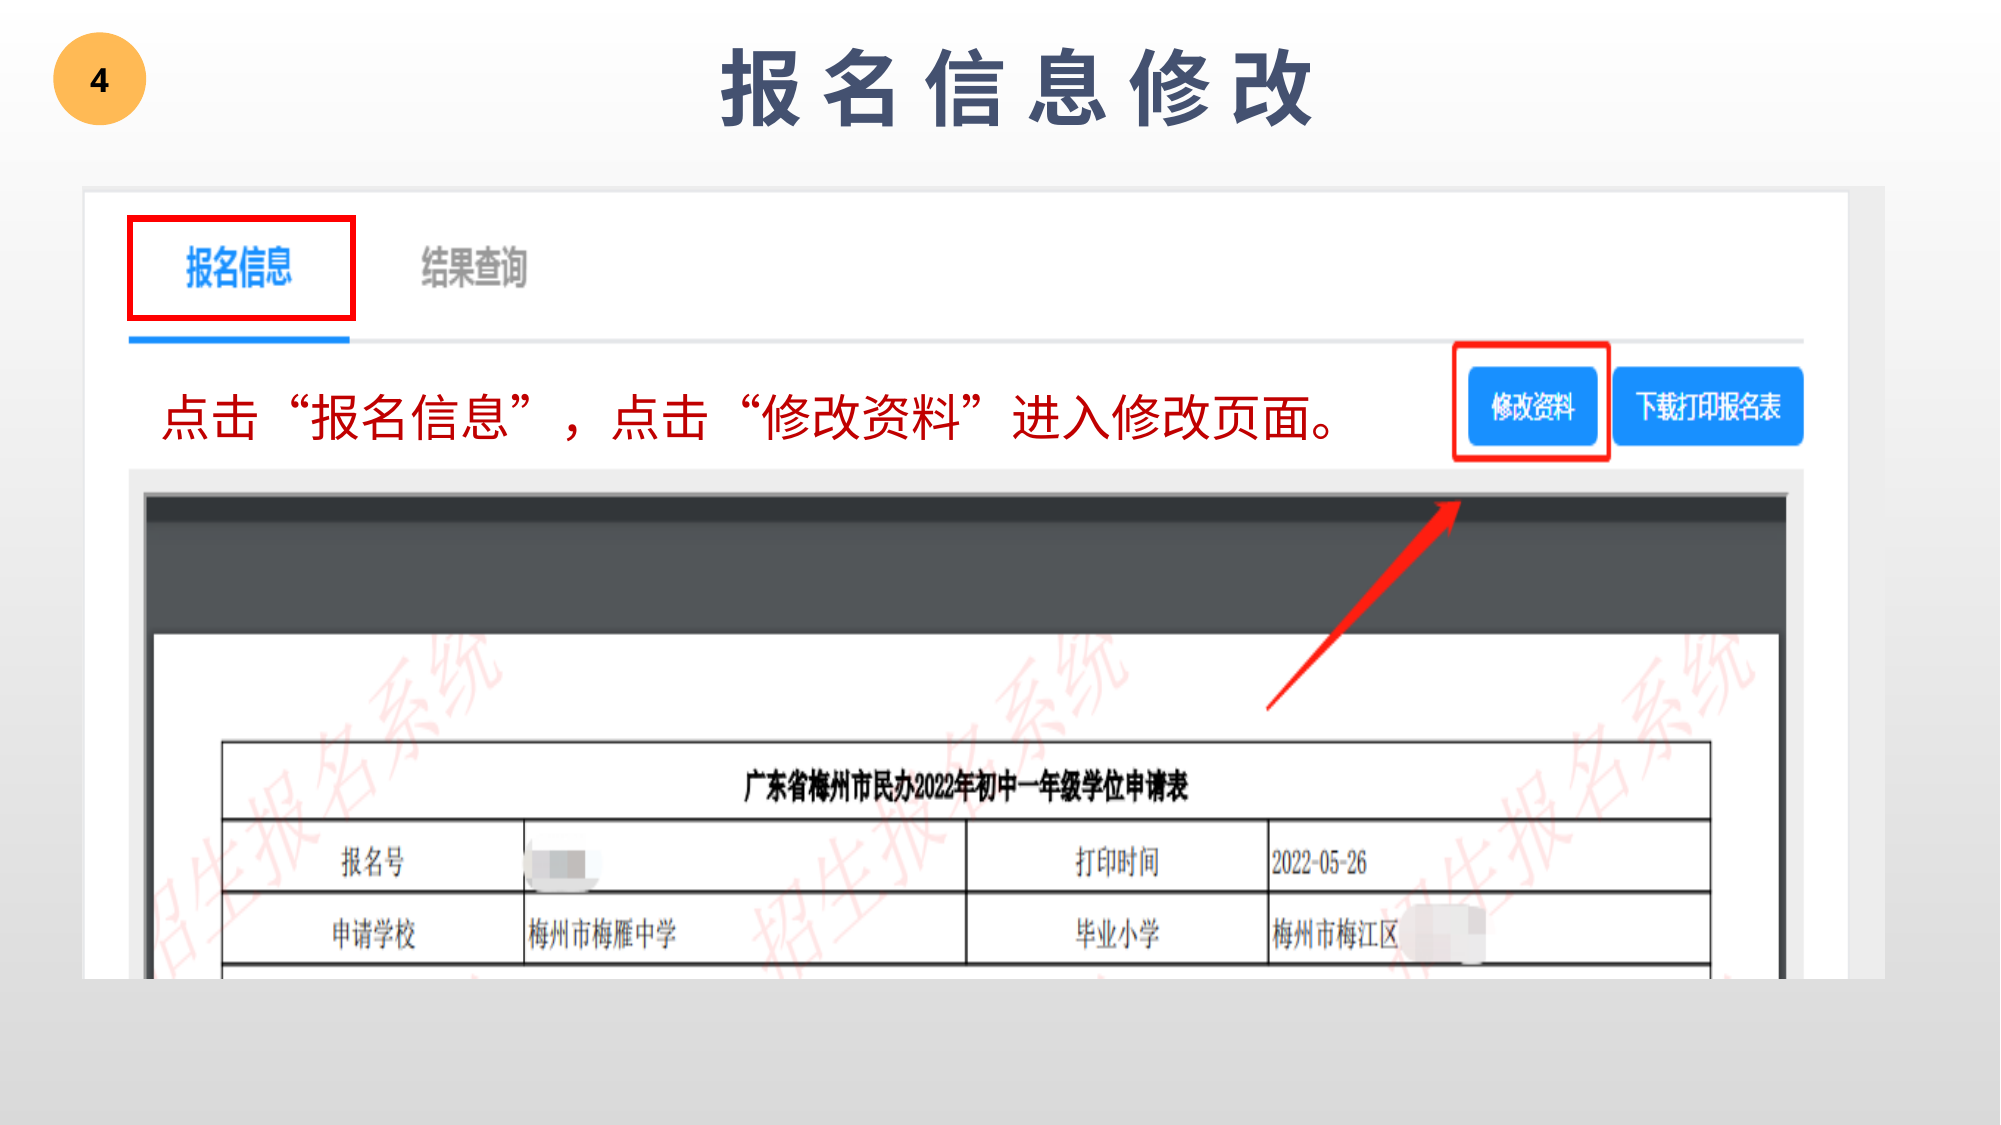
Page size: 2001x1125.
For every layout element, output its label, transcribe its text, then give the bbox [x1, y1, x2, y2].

picture [82, 186, 1885, 979]
text_box 4 [52, 31, 148, 127]
text_box 报 名 信 息 修 改 [704, 29, 1371, 144]
